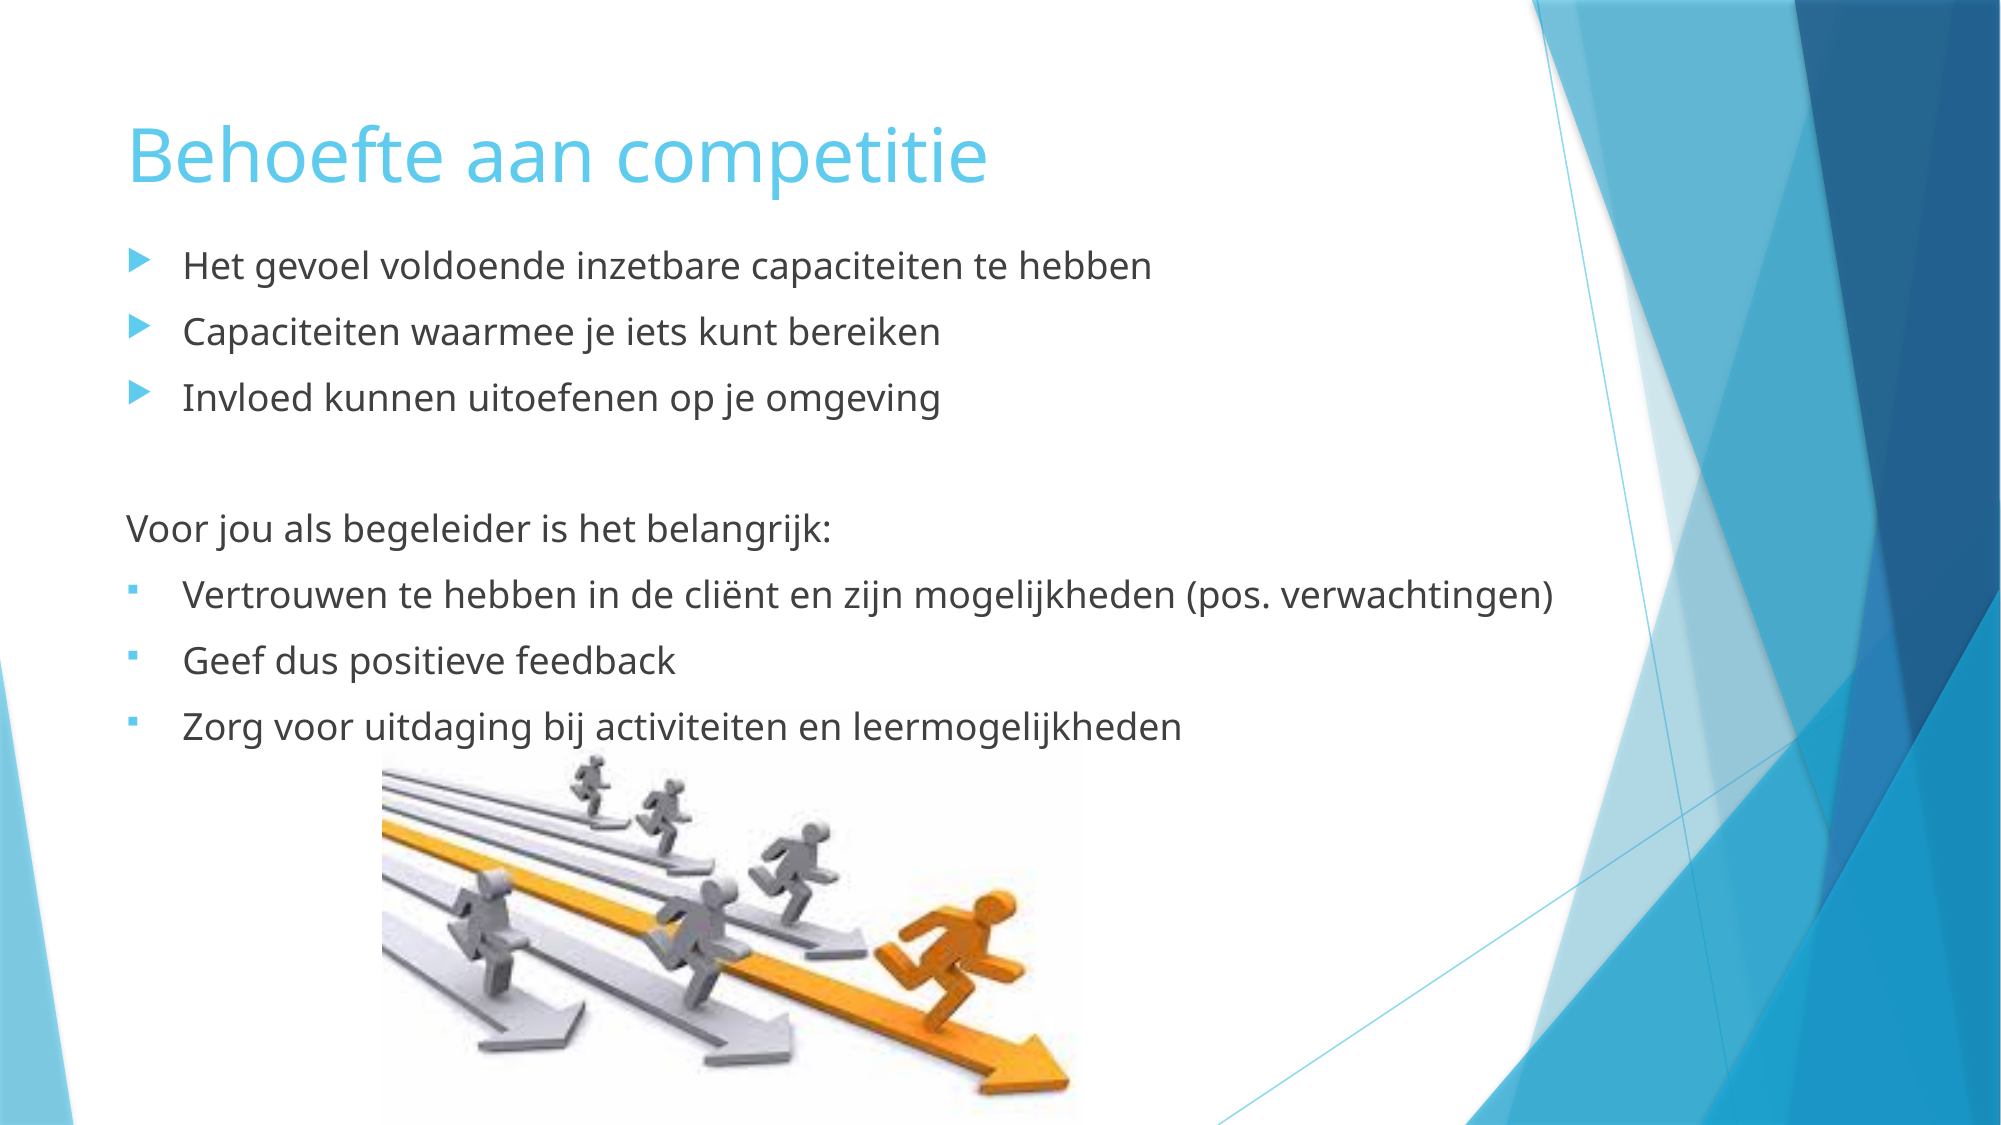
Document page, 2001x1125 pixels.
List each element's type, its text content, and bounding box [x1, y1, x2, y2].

picture [381, 708, 1083, 1125]
list Het gevoel voldoende inzetbare capaciteiten te hebben Capaciteiten waarmee je iets kunt bereiken Invloed kunnen uitoefenen op je omgeving Voor jou als begeleider is het belangrijk: Vertrouwen te hebben in de cliënt en zijn mogelijkheden (pos. verwachtingen) Geef dus positieve feedback Zorg voor uitdaging bij activiteiten en leermogelijkheden [111, 234, 1644, 872]
title Behoefte aan competitie [111, 99, 1522, 234]
